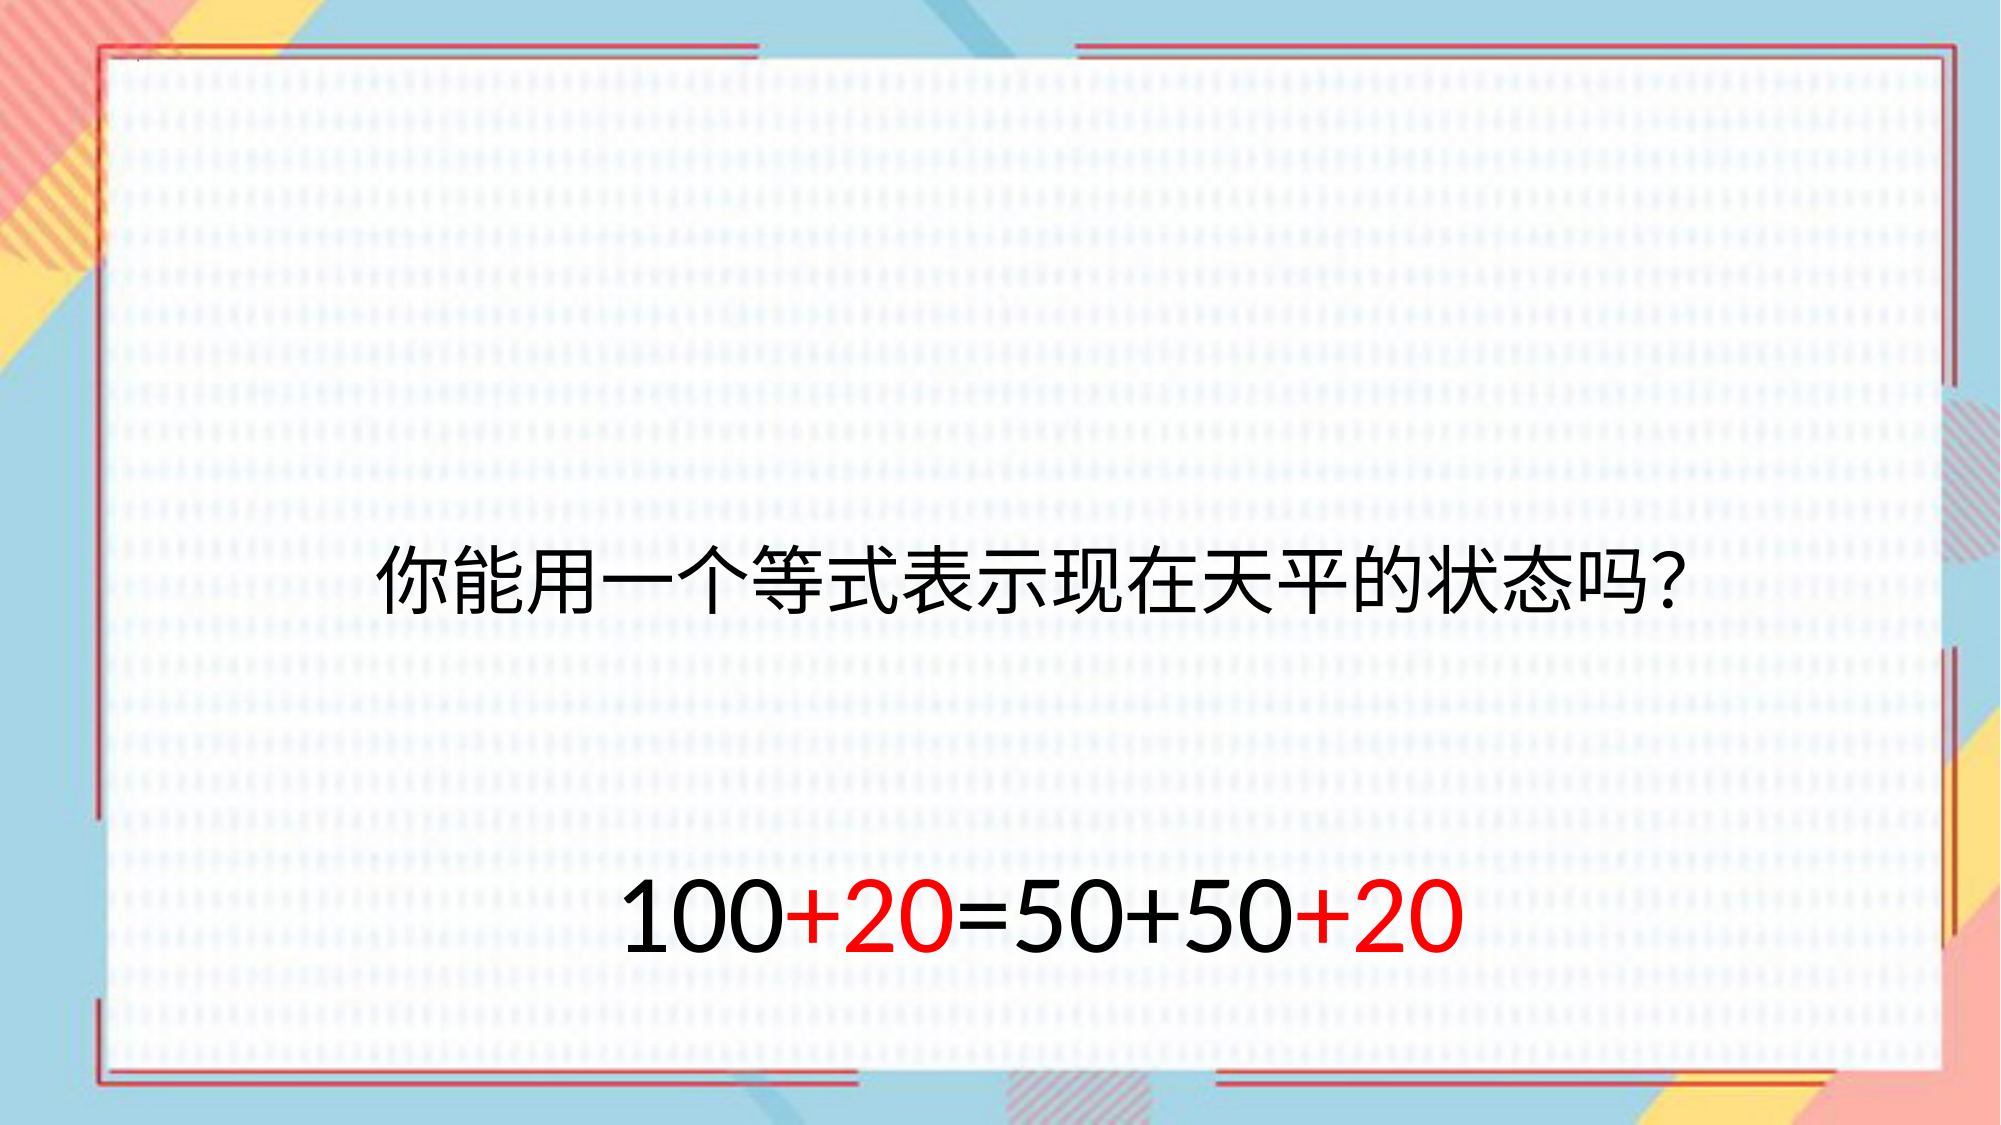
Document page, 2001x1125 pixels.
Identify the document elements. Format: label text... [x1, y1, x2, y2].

text_box 你能用一个等式表示现在天平的状态吗？ [361, 526, 1741, 632]
text_box 100+20=50+50+20 [599, 832, 1481, 983]
picture [0, 0, 2001, 1125]
